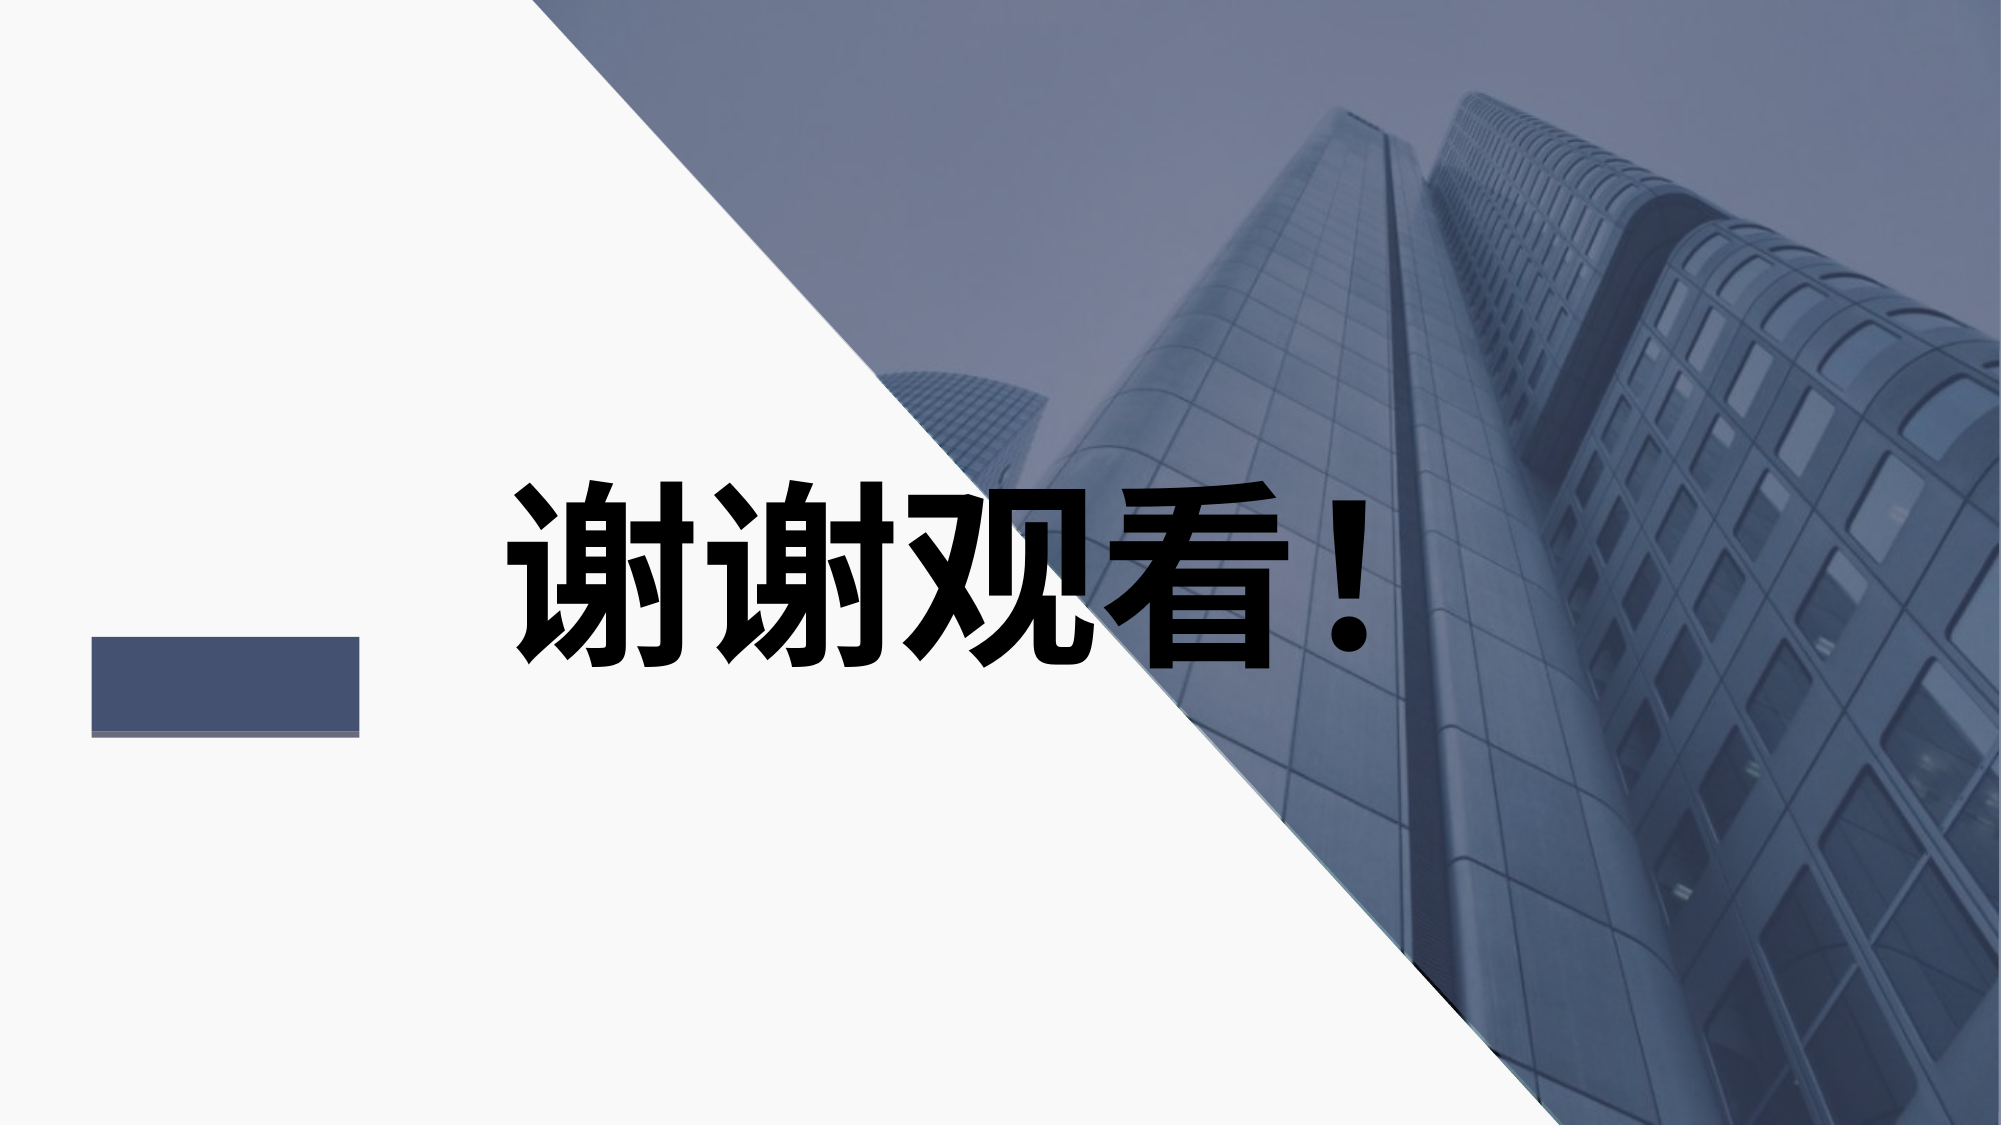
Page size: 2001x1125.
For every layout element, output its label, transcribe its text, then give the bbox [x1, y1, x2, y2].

picture [618, 95, 629, 106]
picture [608, 84, 618, 94]
picture [556, 27, 563, 34]
picture [597, 72, 607, 82]
title 谢谢观看！ [175, 427, 1825, 698]
picture [587, 61, 596, 70]
picture [577, 50, 585, 58]
picture [545, 15, 552, 22]
picture [566, 38, 574, 46]
picture [1169, 698, 1563, 1125]
picture [629, 107, 923, 427]
